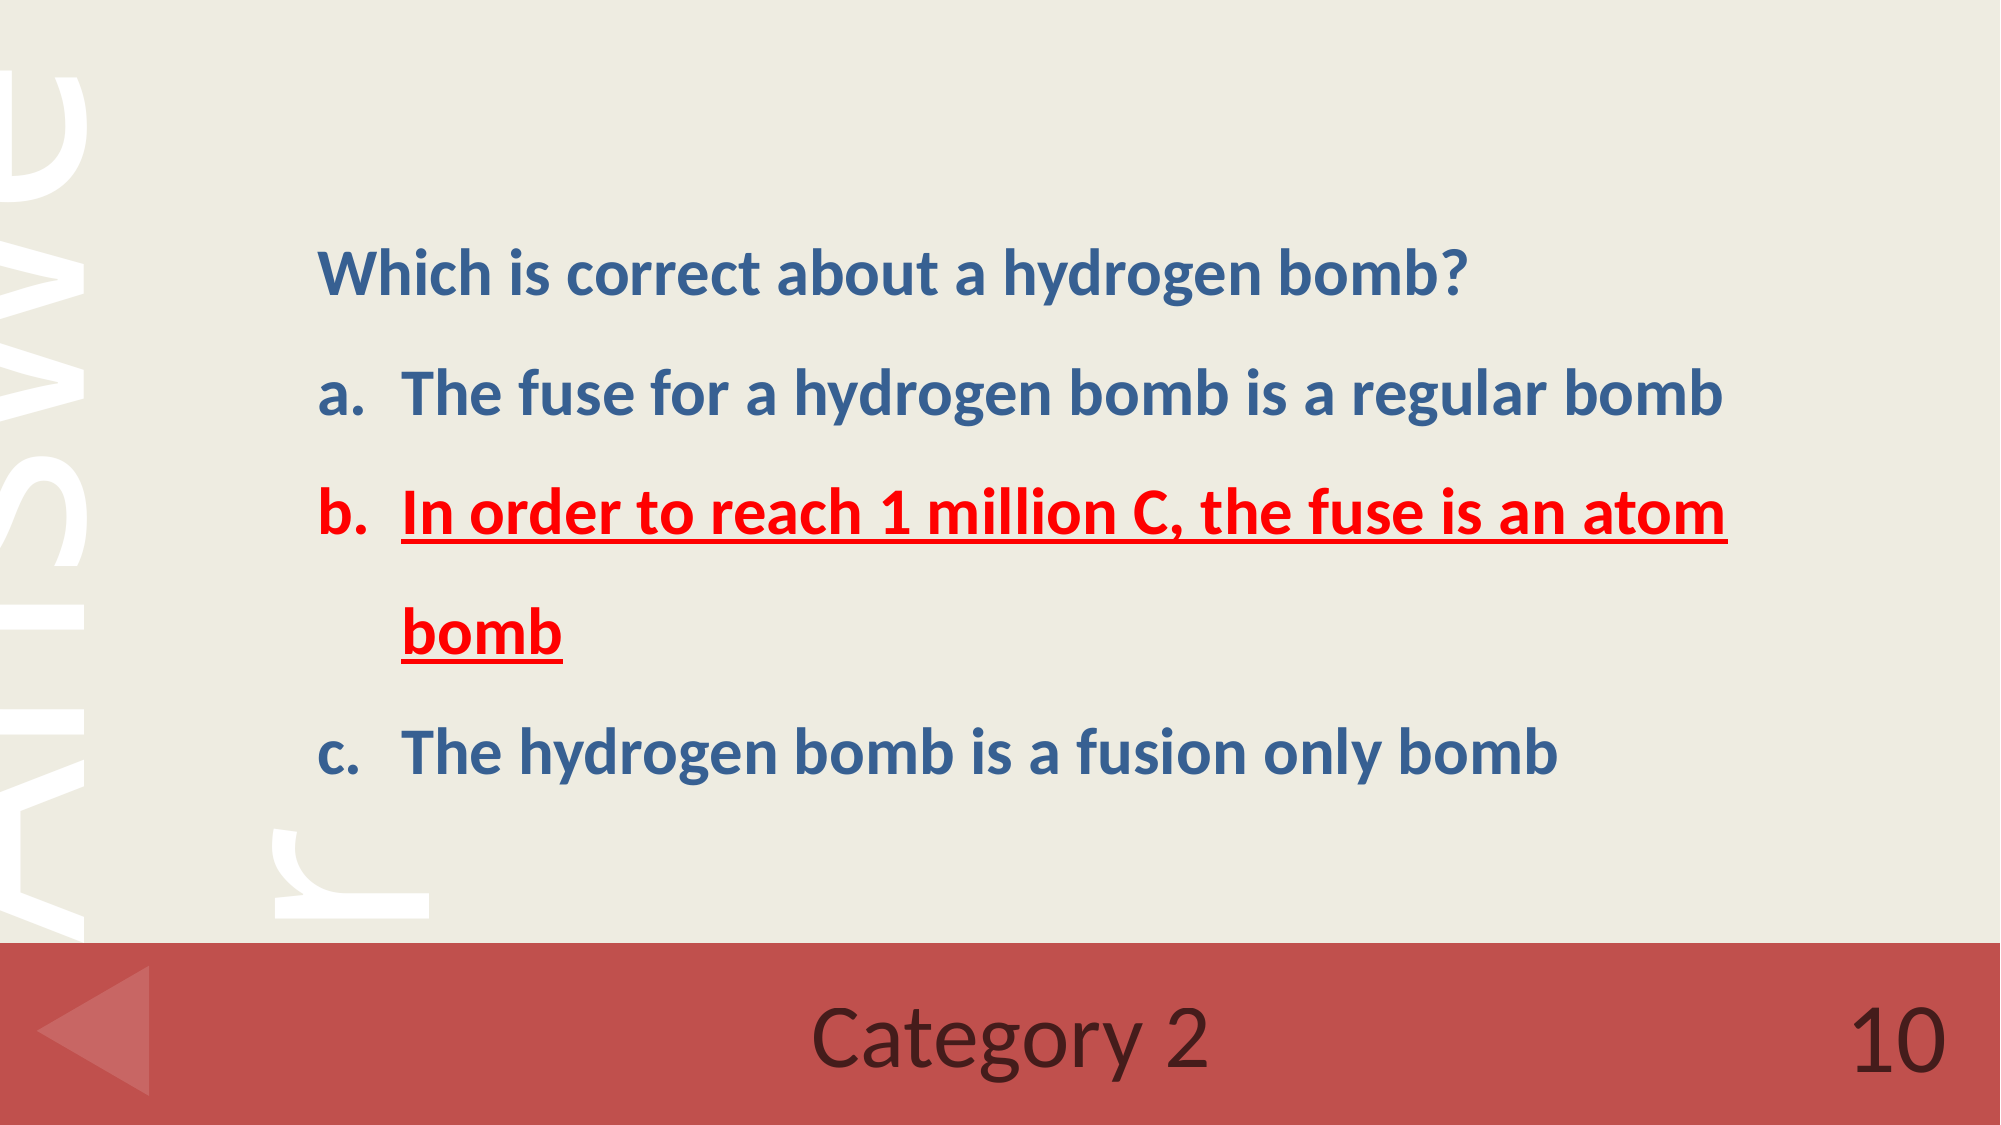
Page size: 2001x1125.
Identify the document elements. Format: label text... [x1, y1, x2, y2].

title Category 2 [111, 937, 1912, 1125]
list Which is correct about a hydrogen bomb? The fuse for a hydrogen bomb is a regular bomb In order to reach 1 million C, the fuse is an atom bomb The hydrogen bomb is a fusion only bomb [302, 157, 1862, 820]
list 10 [1912, 967, 1963, 1097]
